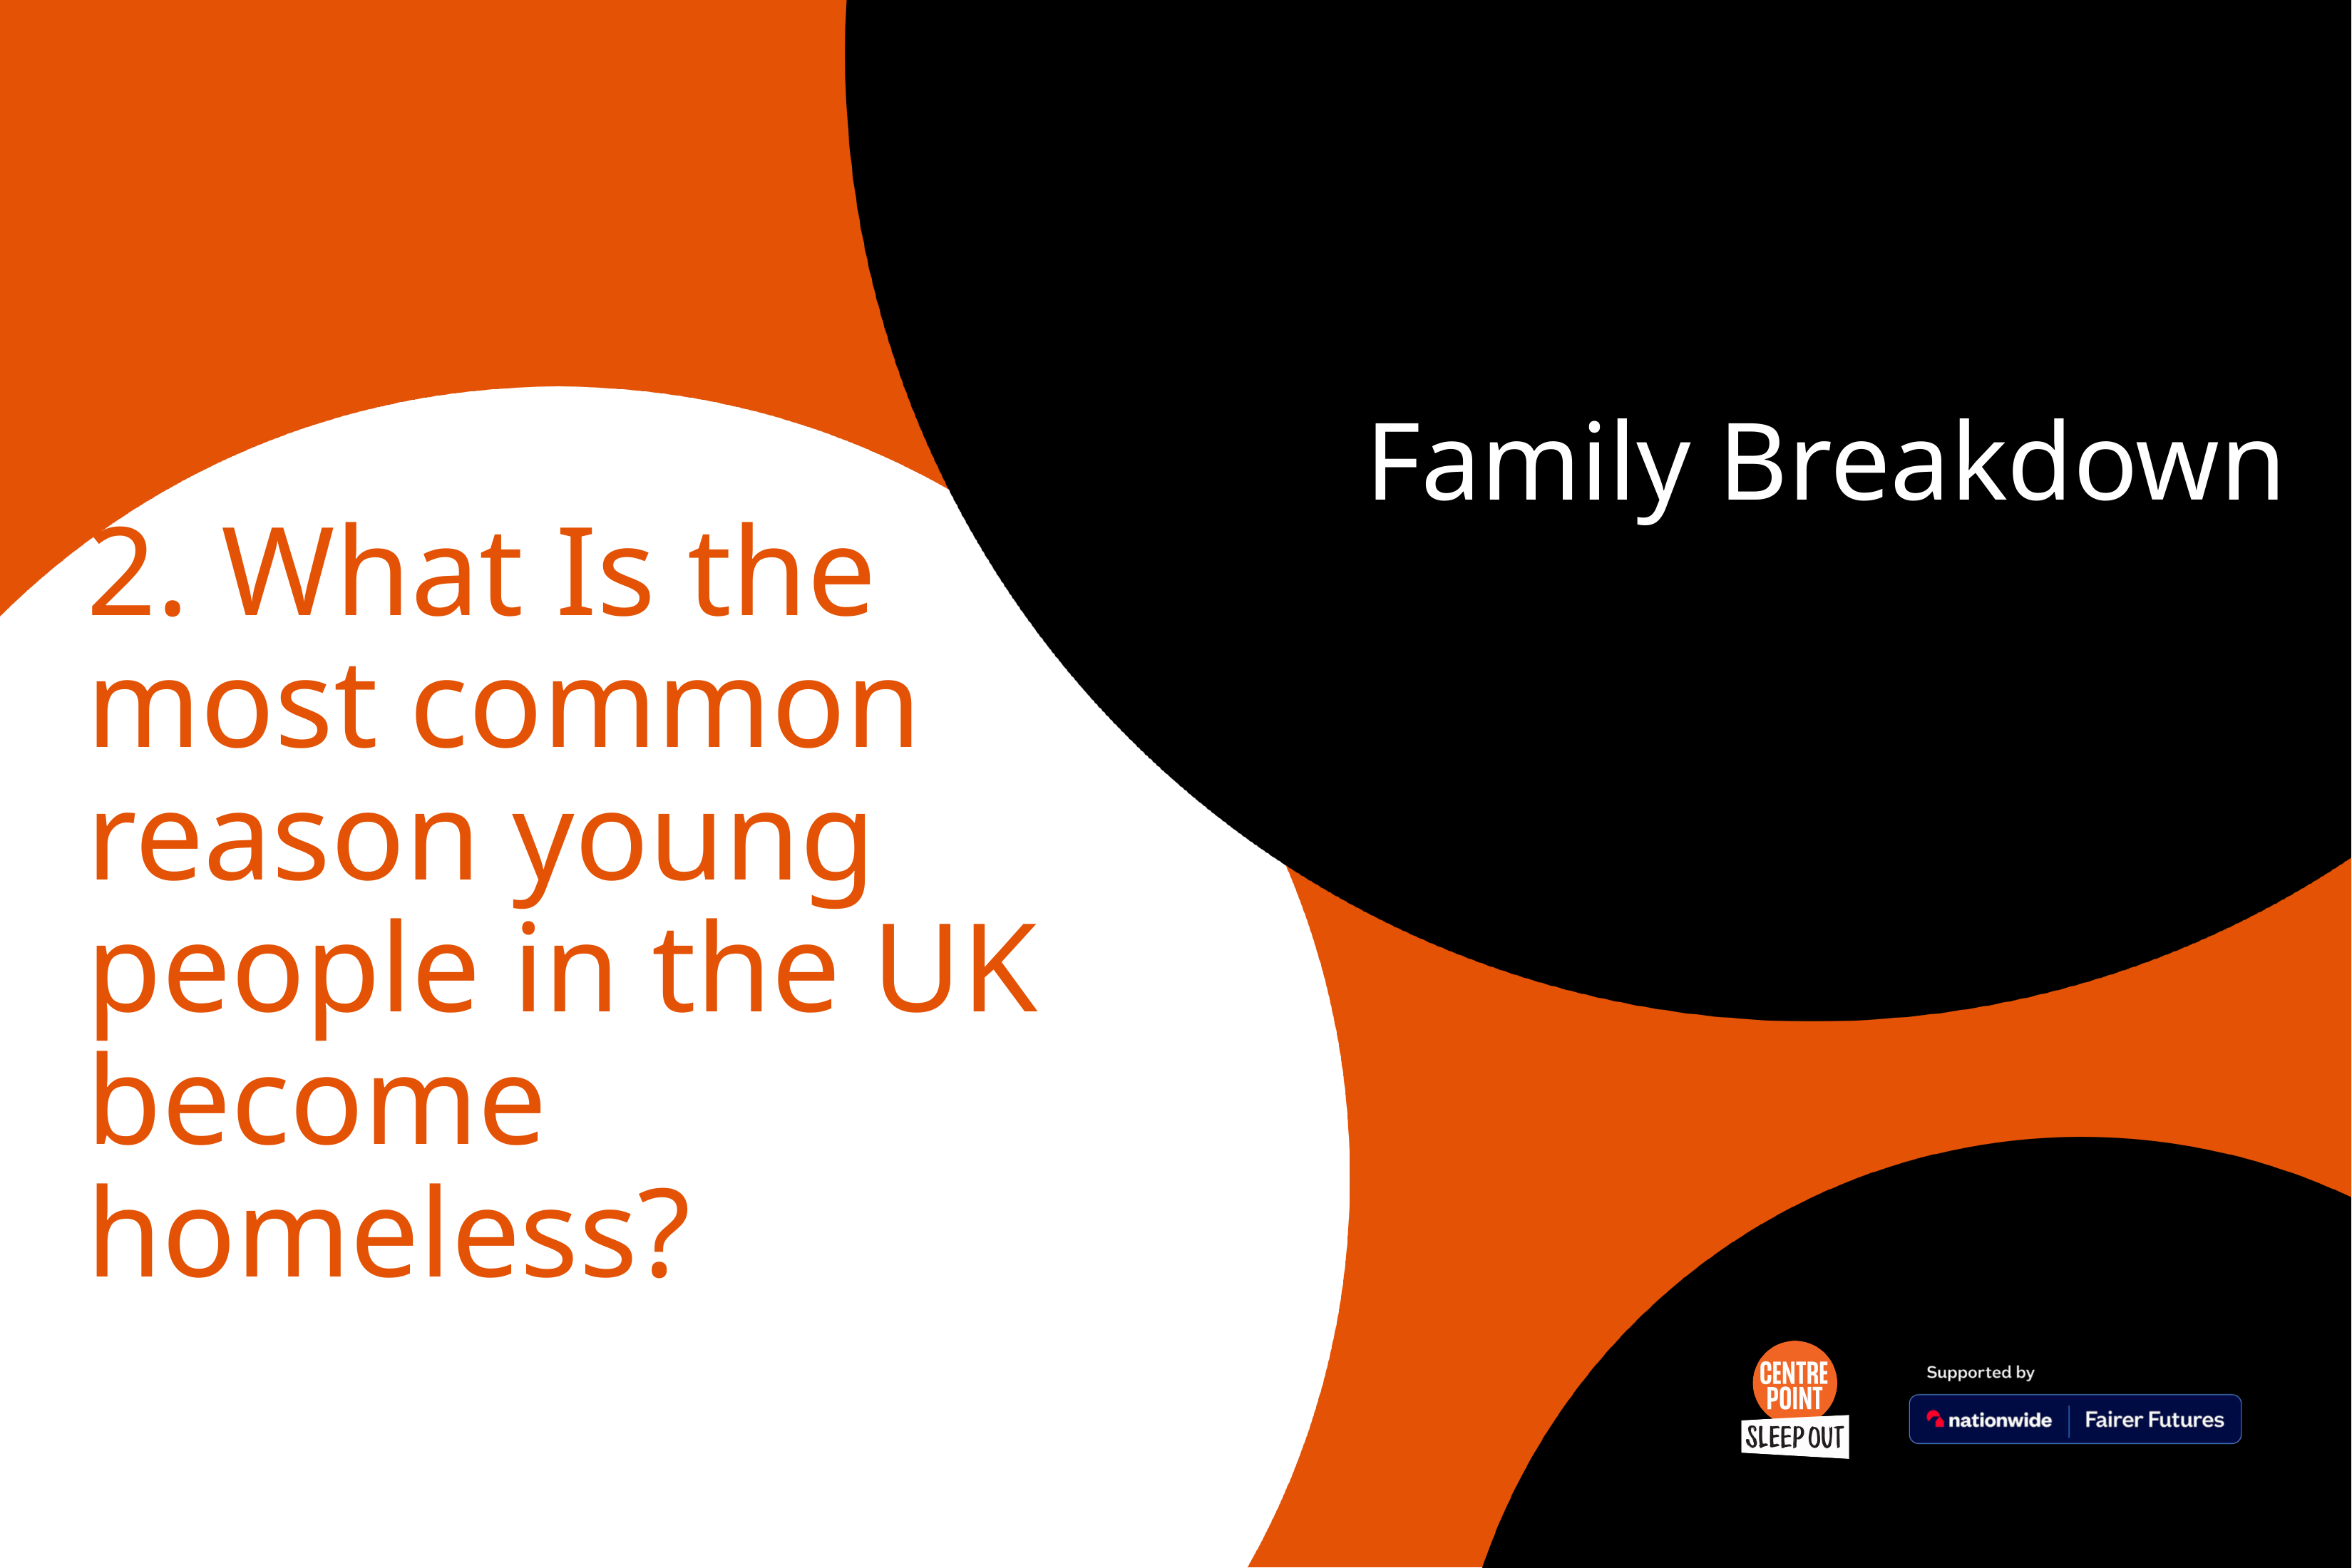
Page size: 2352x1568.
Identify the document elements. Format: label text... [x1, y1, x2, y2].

picture [1480, 1137, 2351, 1568]
picture [0, 0, 2351, 1568]
title 2. What Is the most common reason young people in the UK become homeless? [86, 765, 1097, 1304]
text_box Family Breakdown [1365, 407, 2296, 523]
